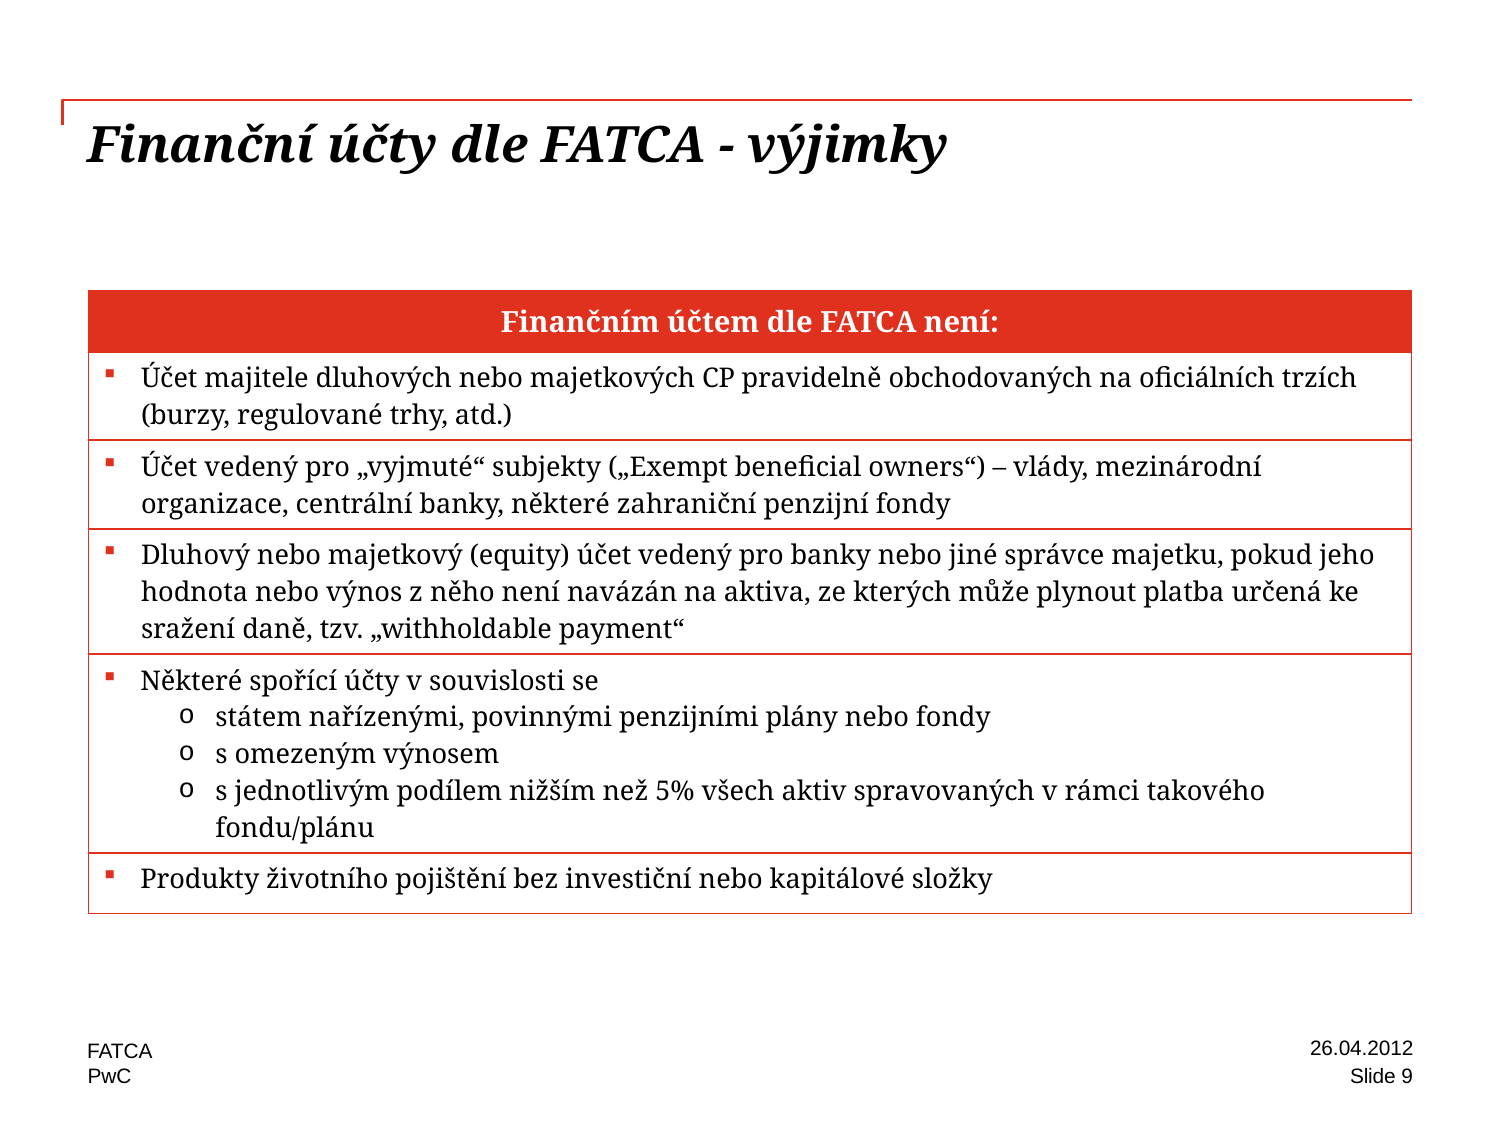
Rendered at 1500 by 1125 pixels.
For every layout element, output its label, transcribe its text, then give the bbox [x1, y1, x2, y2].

title Finanční účty dle FATCA - výjimky [87, 112, 1413, 263]
table_header Finančním účtem dle FATCA není: [89, 292, 1411, 351]
footer FATCA [86, 1037, 950, 1063]
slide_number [1163, 1035, 1414, 1060]
table_cell Účet majitele dluhových nebo majetkových CP pravidelně obchodovaných na oficiálních trzích (burzy, regulované trhy, atd.) [89, 353, 1411, 439]
table_cell Dluhový nebo majetkový (equity) účet vedený pro banky nebo jiné správce majetku, pokud jeho hodnota nebo výnos z něho není navázán na aktiva, ze kterých může plynout platba určená ke sražení daně, tzv. „withholdable payment“ [89, 530, 1411, 653]
table_cell Účet vedený pro „vyjmuté“ subjekty („Exempt beneficial owners“) – vlády, mezinárodní organizace, centrální banky, některé zahraniční penzijní fondy [89, 441, 1411, 528]
slide_number Slide 9 [1162, 1062, 1413, 1088]
table_cell Produkty životního pojištění bez investiční nebo kapitálové složky [89, 854, 1411, 913]
table_cell Některé spořící účty v souvislosti se státem nařízenými, povinnými penzijními plány nebo fondy s omezeným výnosem s jednotlivým podílem nižším než 5% všech aktiv spravovaných v rámci takového fondu/plánu [89, 655, 1411, 852]
